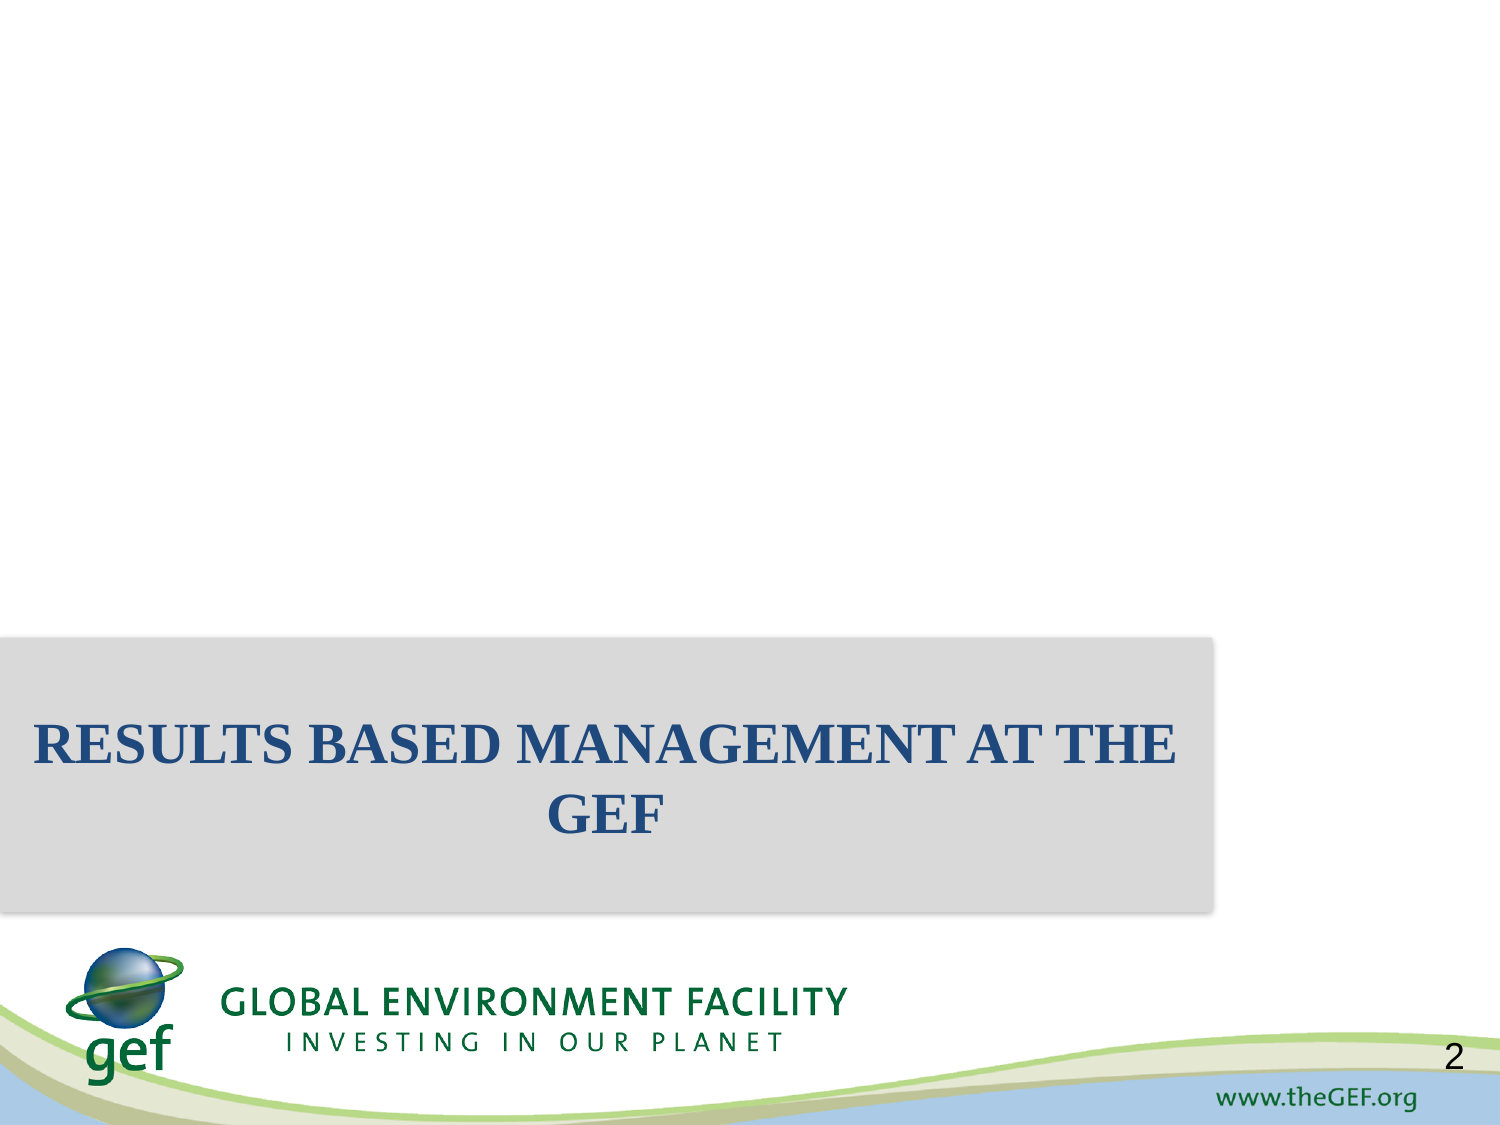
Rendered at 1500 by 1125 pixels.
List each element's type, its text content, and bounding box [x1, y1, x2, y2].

slide_number 2 [1417, 1012, 1500, 1095]
text_box Results Based Management at the GEF [0, 637, 1213, 913]
picture [0, 920, 1500, 1125]
